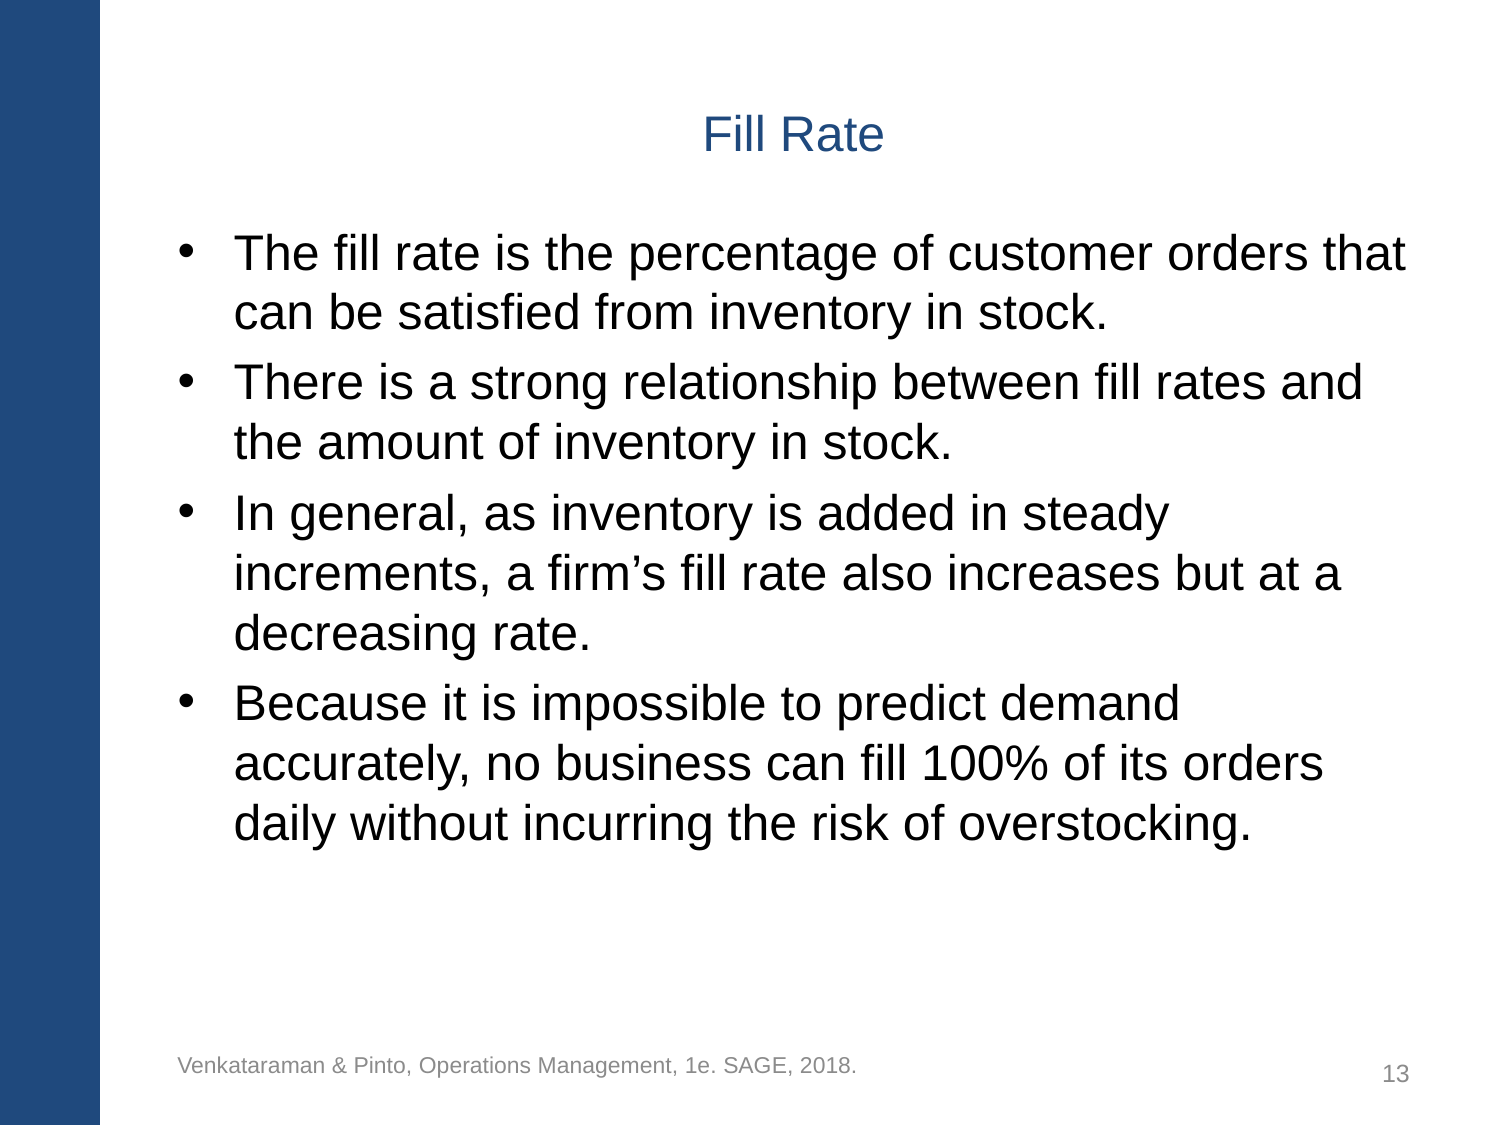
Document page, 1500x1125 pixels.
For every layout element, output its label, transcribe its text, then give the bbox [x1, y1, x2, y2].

list The fill rate is the percentage of customer orders that can be satisfied from inventory in stock. There is a strong relationship between fill rates and the amount of inventory in stock. In general, as inventory is added in steady increments, a firm’s fill rate also increases but at a decreasing rate. Because it is impossible to predict demand accurately, no business can fill 100% of its orders daily without incurring the risk of overstocking. [162, 212, 1425, 1025]
slide_number 13 [1350, 1042, 1425, 1103]
footer Venkataraman & Pinto, Operations Management, 1e. SAGE, 2018. [162, 1042, 1313, 1103]
title Fill Rate [162, 37, 1425, 212]
